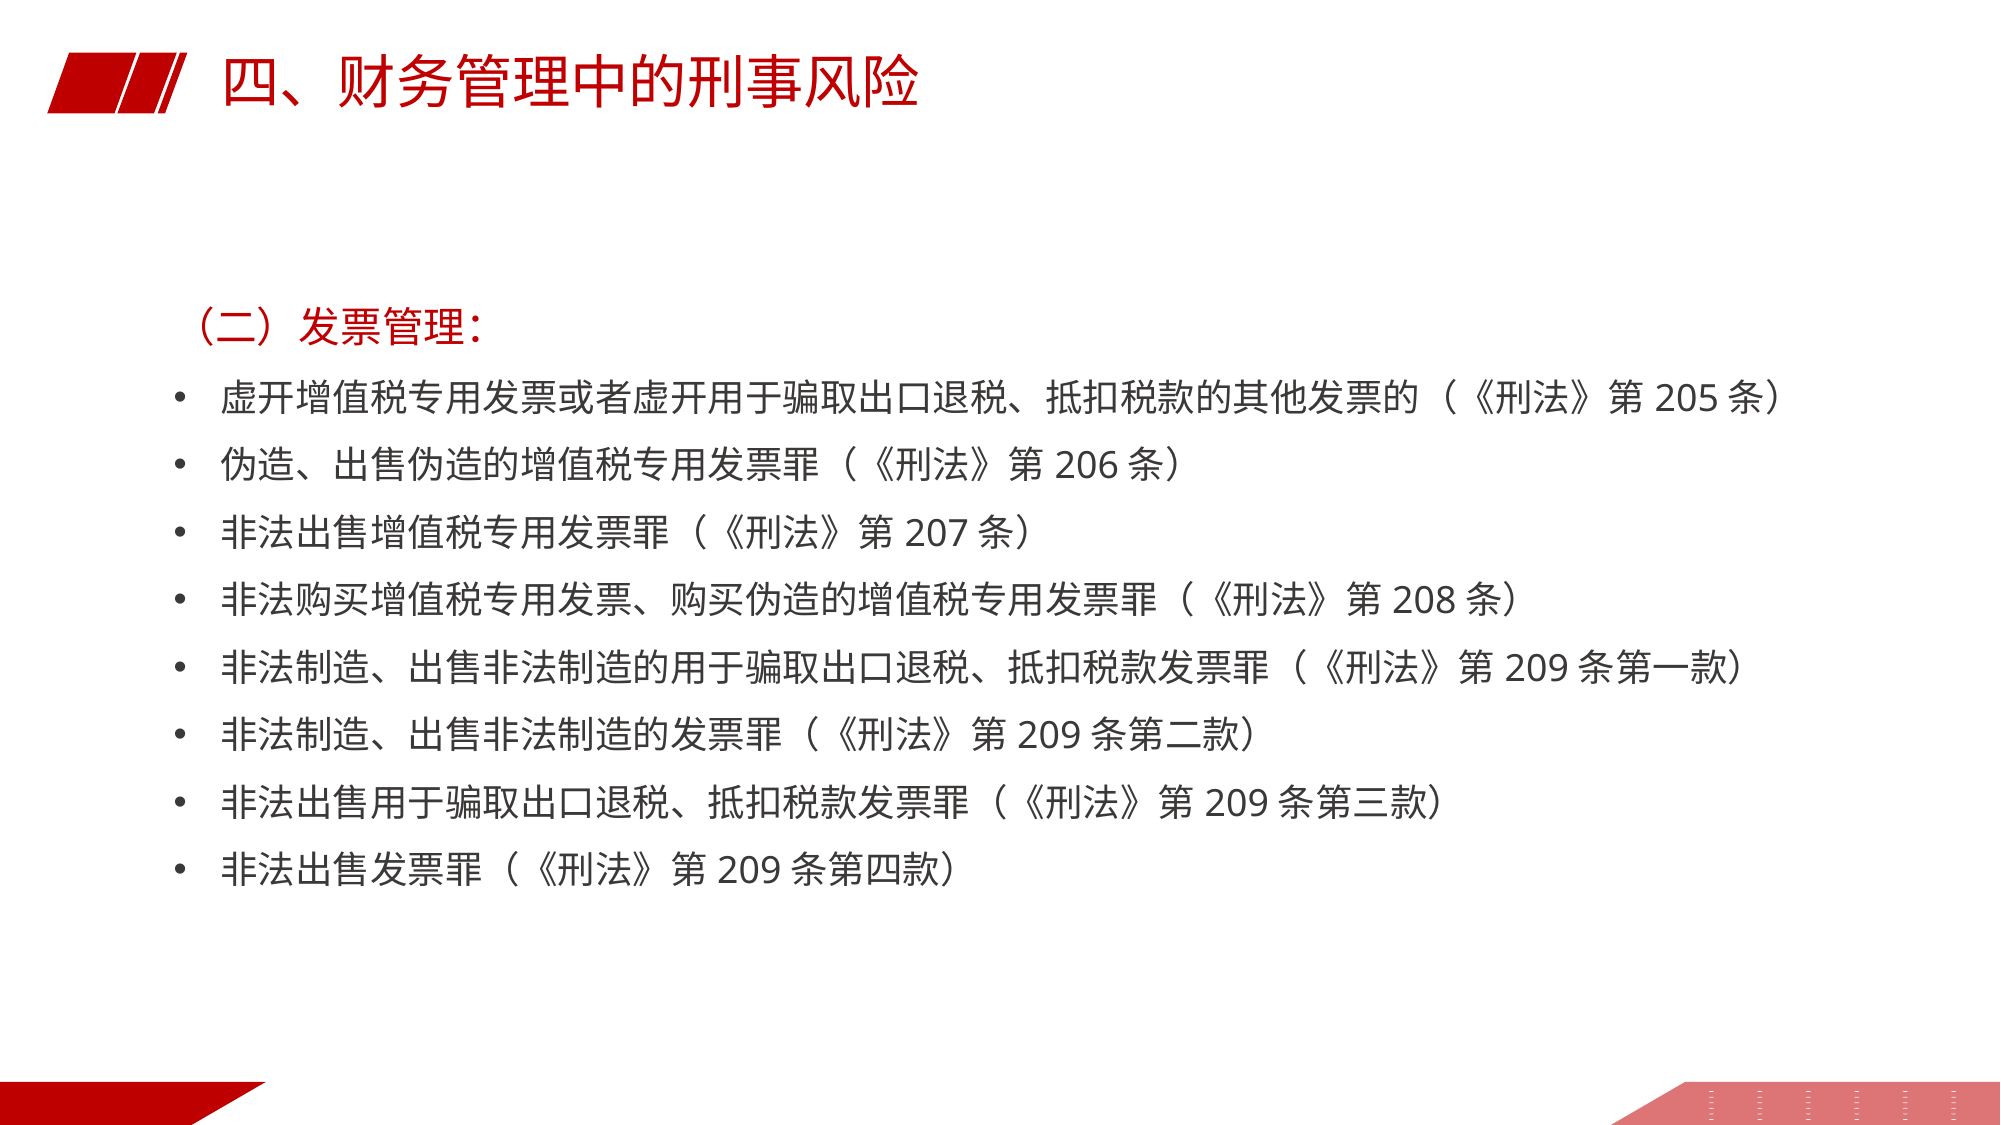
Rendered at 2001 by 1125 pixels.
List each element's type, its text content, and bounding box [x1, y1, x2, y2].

text_box （二）发票管理： 虚开增值税专用发票或者虚开用于骗取出口退税、抵扣税款的其他发票的（《刑法》第205条） 伪造、出售伪造的增值税专用发票罪（《刑法》第206条） 非法出售增值税专用发票罪（《刑法》第207条） 非法购买增值税专用发票、购买伪造的增值税专用发票罪（《刑法》第208条） 非法制造、出售非法制造的用于骗取出口退税、抵扣税款发票罪（《刑法》第209条第一款） 非法制造、出售非法制造的发票罪（《刑法》第209条第二款） 非法出售用于骗取出口退税、抵扣税款发票罪（《刑法》第209条第三款） 非法出售发票罪（《刑法》第209条第四款） [158, 268, 1841, 967]
text_box 四、财务管理中的刑事风险 [206, 51, 1050, 118]
